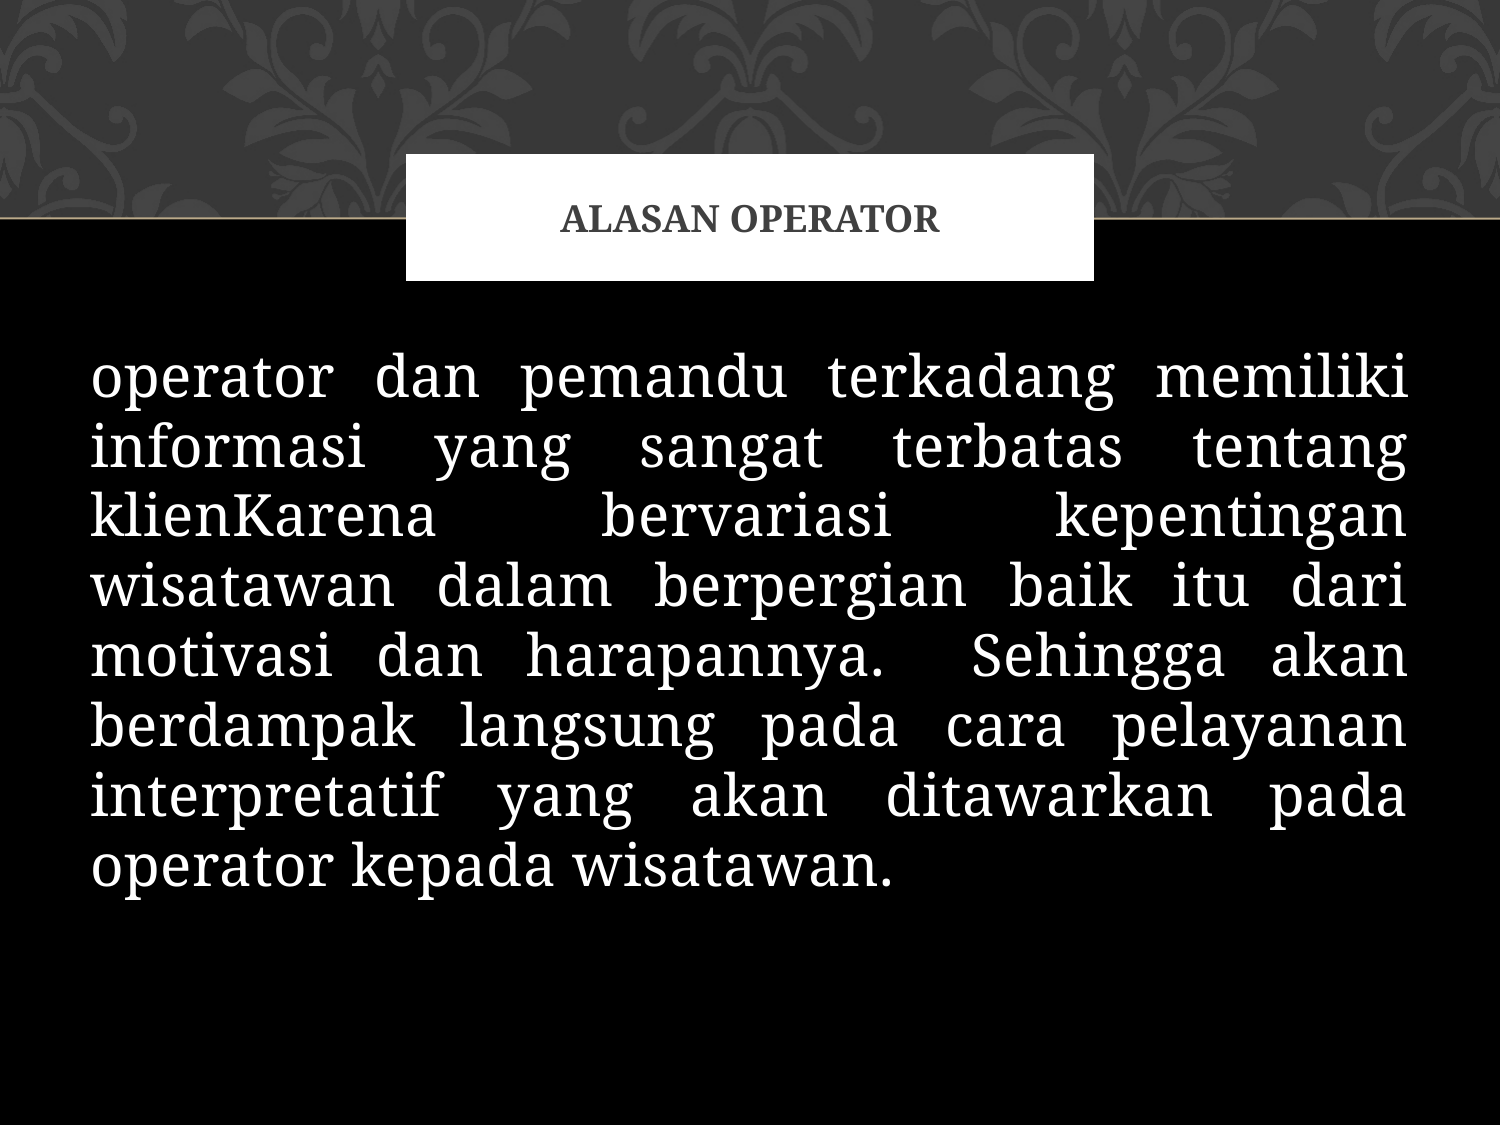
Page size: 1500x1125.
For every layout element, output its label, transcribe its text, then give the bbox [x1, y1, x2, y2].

list operator dan pemandu terkadang memiliki informasi yang sangat terbatas tentang klienKarena bervariasi kepentingan wisatawan dalam berpergian baik itu dari motivasi dan harapannya. Sehingga akan berdampak langsung pada cara pelayanan interpretatif yang akan ditawarkan pada operator kepada wisatawan. [75, 331, 1425, 1000]
title Alasan operator [406, 154, 1094, 281]
